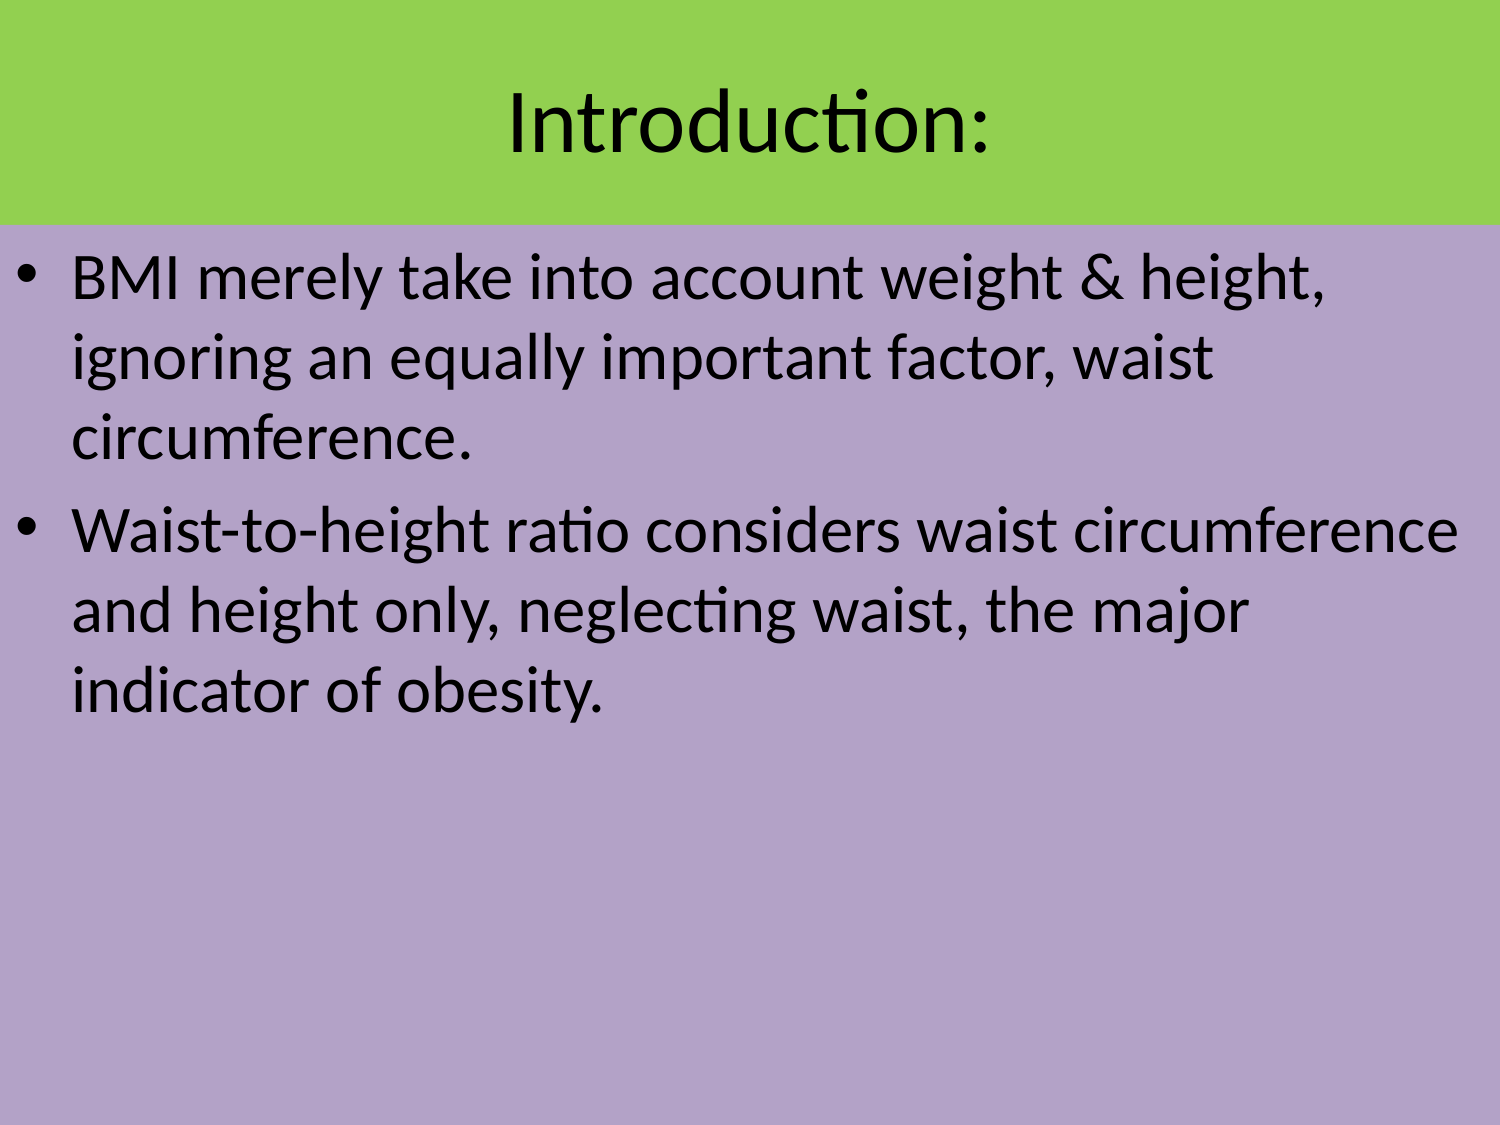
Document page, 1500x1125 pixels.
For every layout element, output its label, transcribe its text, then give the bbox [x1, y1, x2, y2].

list BMI merely take into account weight & height, ignoring an equally important factor, waist circumference. Waist-to-height ratio considers waist circumference and height only, neglecting waist, the major indicator of obesity. [0, 224, 1500, 1125]
title Introduction: [0, 0, 1500, 224]
